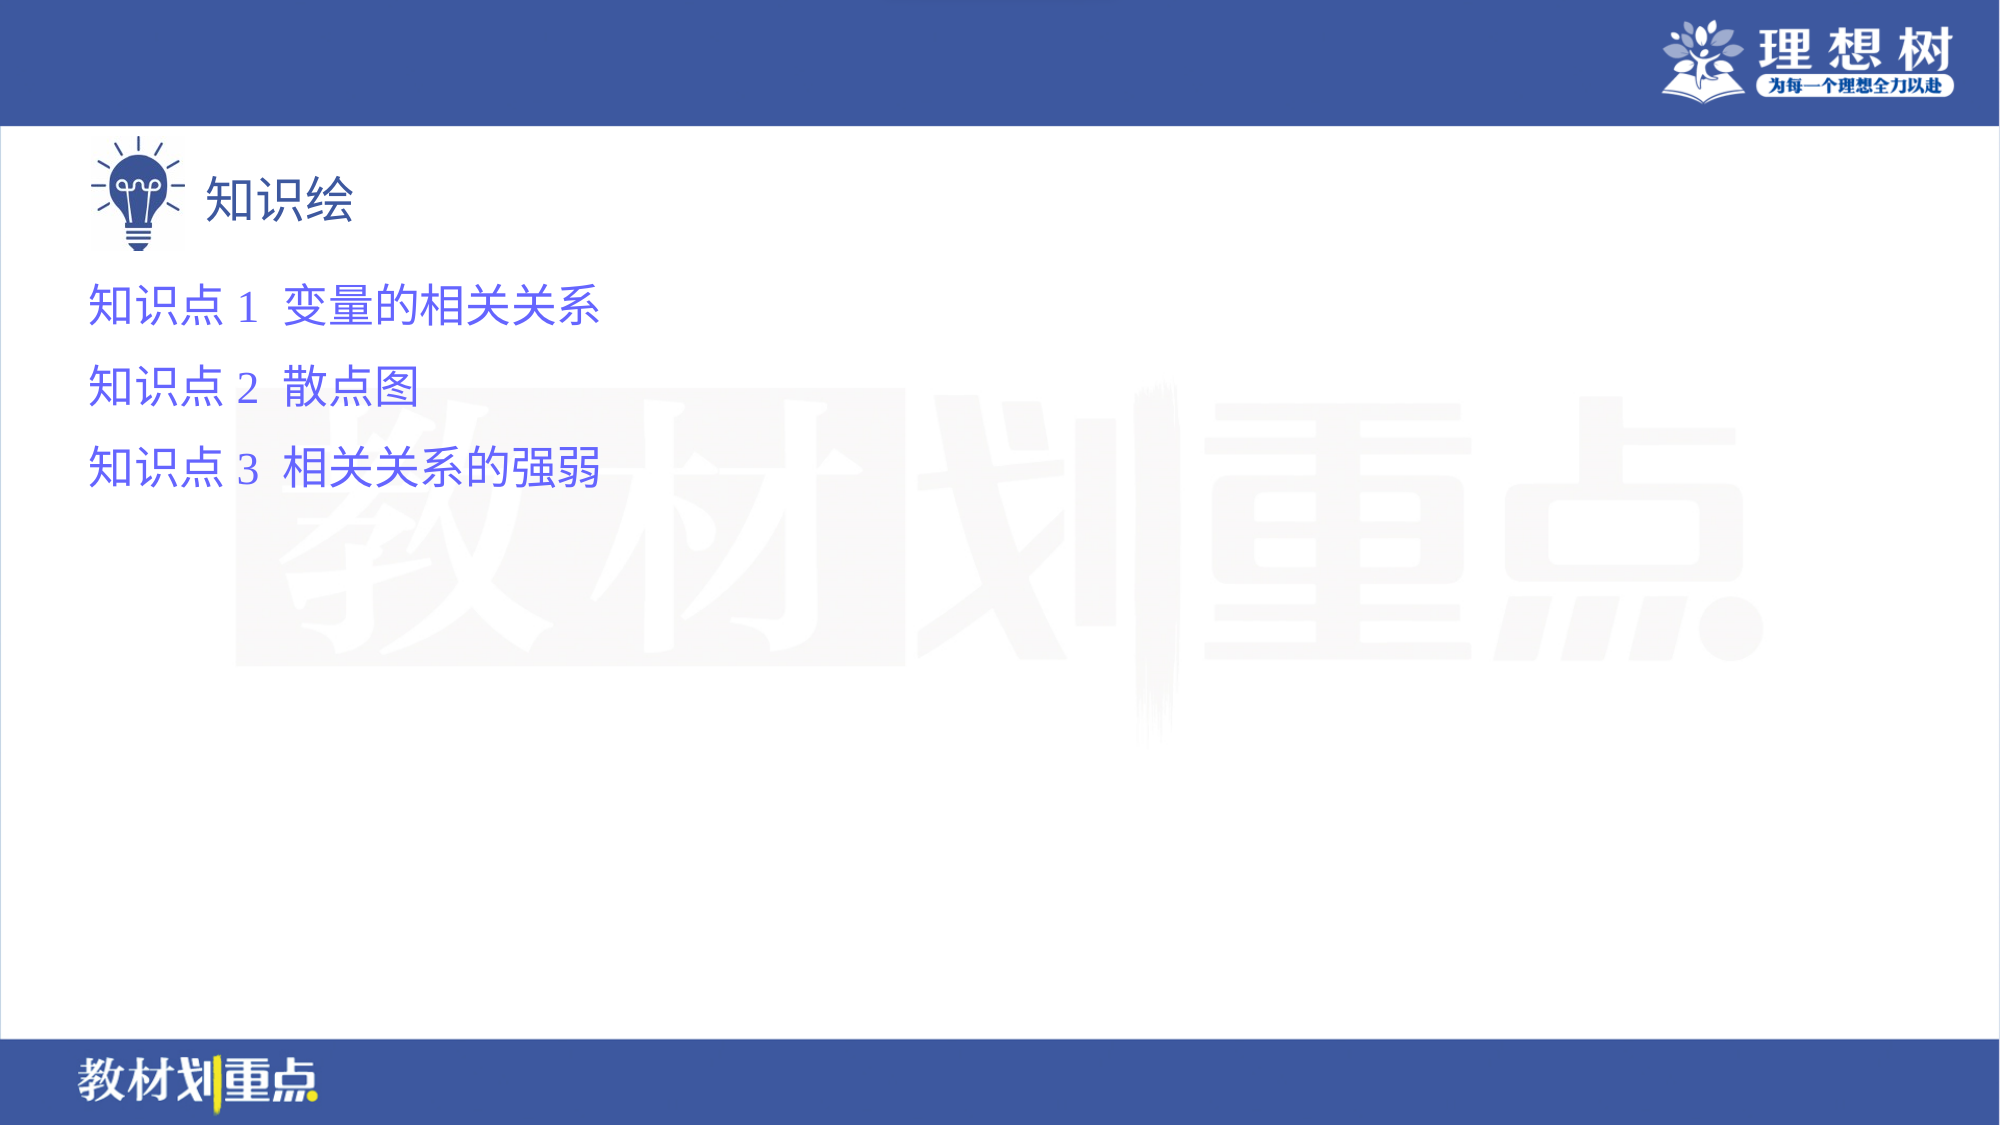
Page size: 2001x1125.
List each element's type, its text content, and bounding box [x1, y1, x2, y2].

text_box 知识点1 变量的相关关系 [88, 250, 1911, 331]
picture [0, 0, 2000, 1125]
text_box 知识点2 散点图 [88, 331, 1911, 412]
text_box 知识点3 相关关系的强弱 [88, 412, 1911, 552]
text_box 知识绘 [205, 155, 501, 242]
